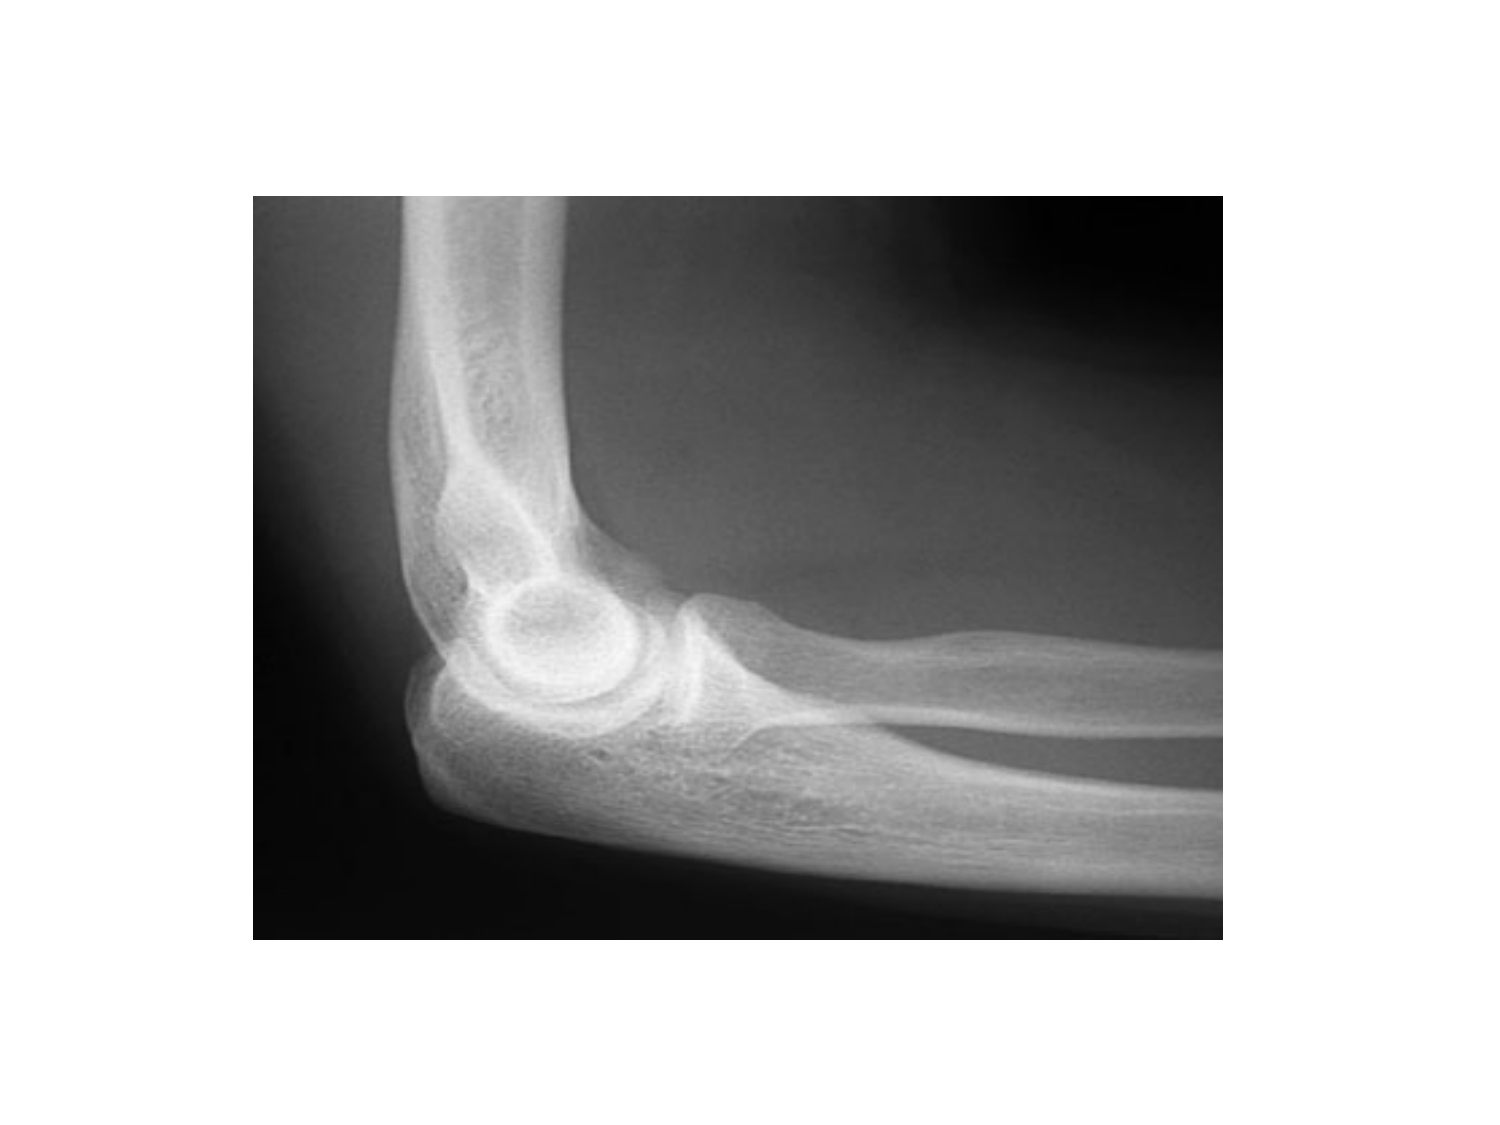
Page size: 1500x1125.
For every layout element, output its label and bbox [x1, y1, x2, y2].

picture [253, 196, 1223, 941]
